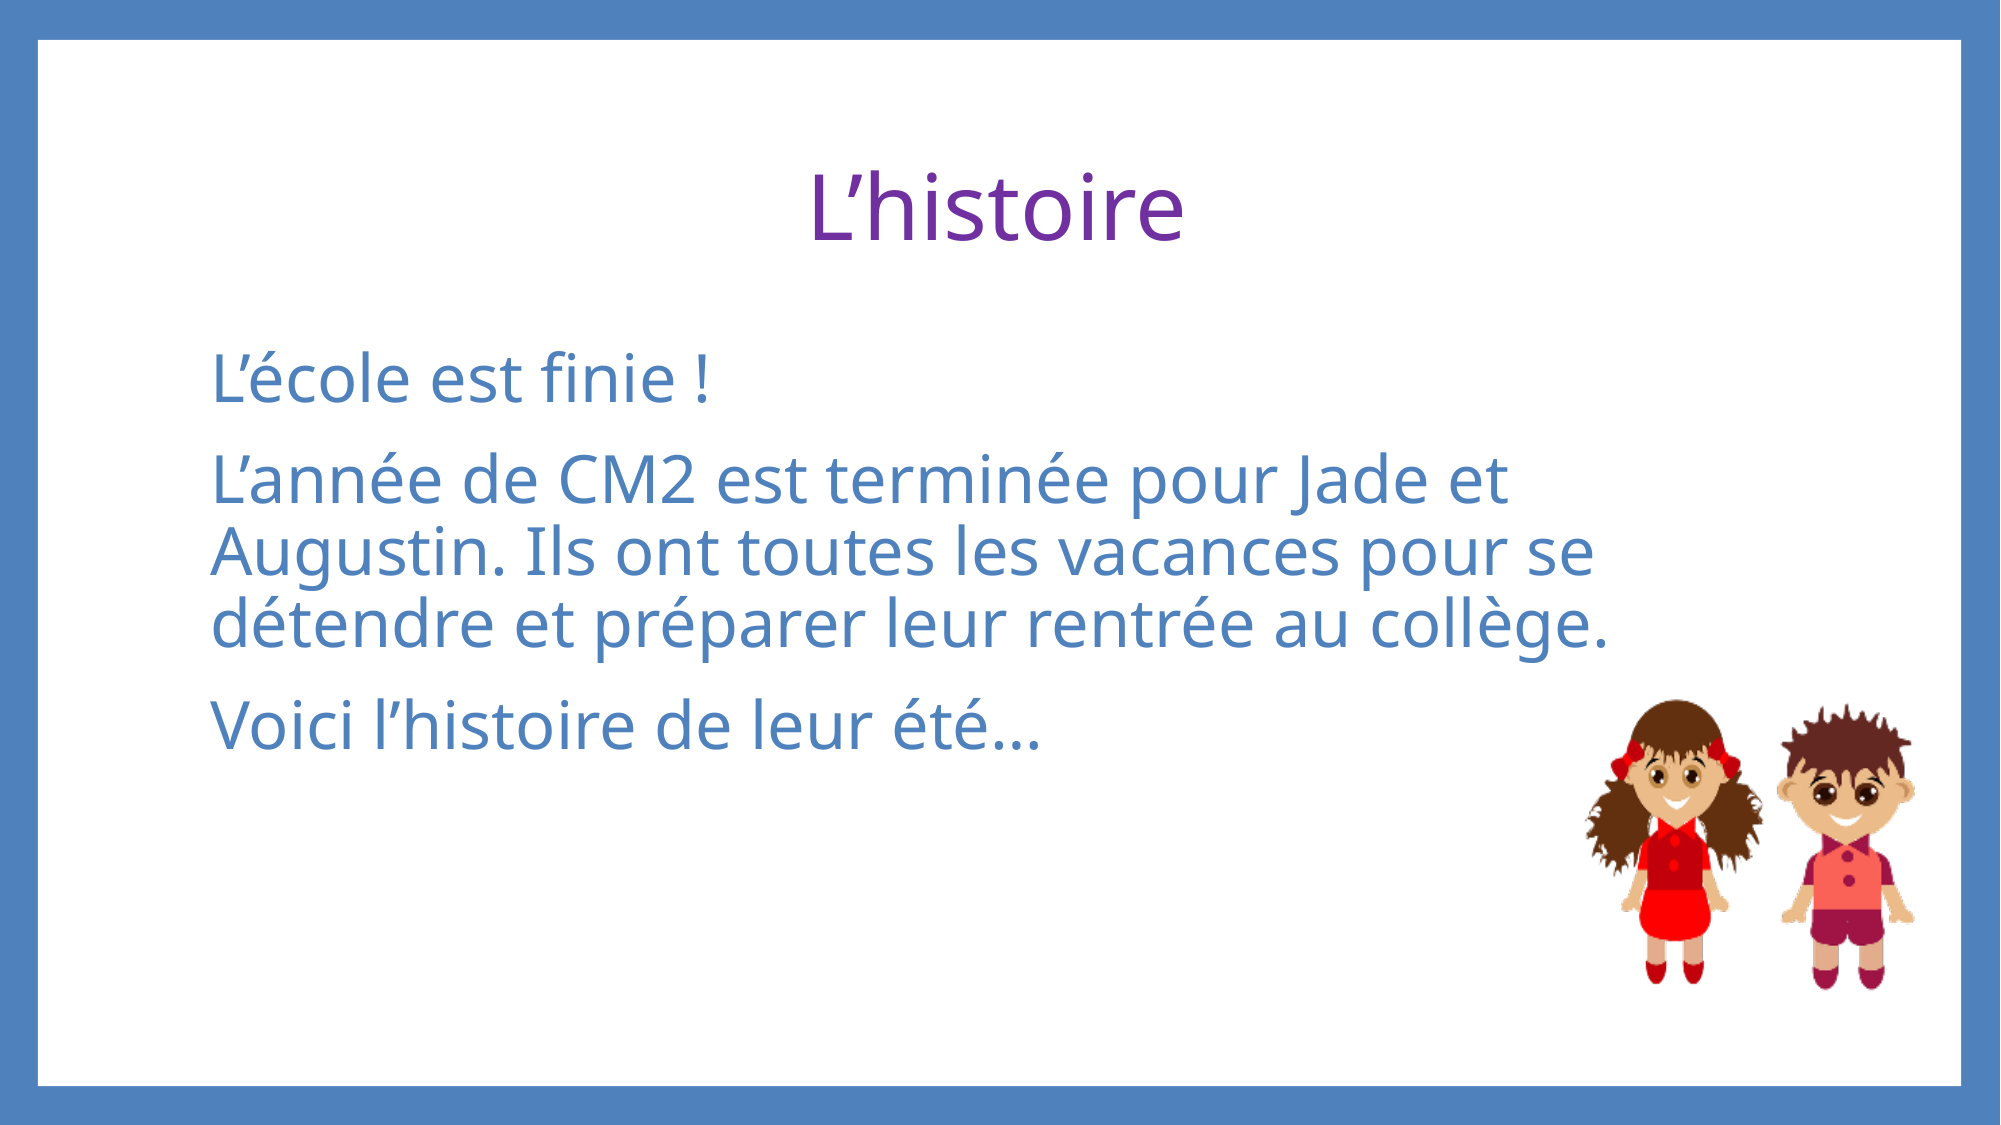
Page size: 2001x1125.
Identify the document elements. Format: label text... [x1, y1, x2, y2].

picture [1580, 679, 1946, 994]
title L’histoire [187, 99, 1808, 323]
list L’école est finie ! L’année de CM2 est terminée pour Jade et Augustin. Ils ont toutes les vacances pour se détendre et préparer leur rentrée au collège. Voici l’histoire de leur été… [187, 337, 1808, 1000]
